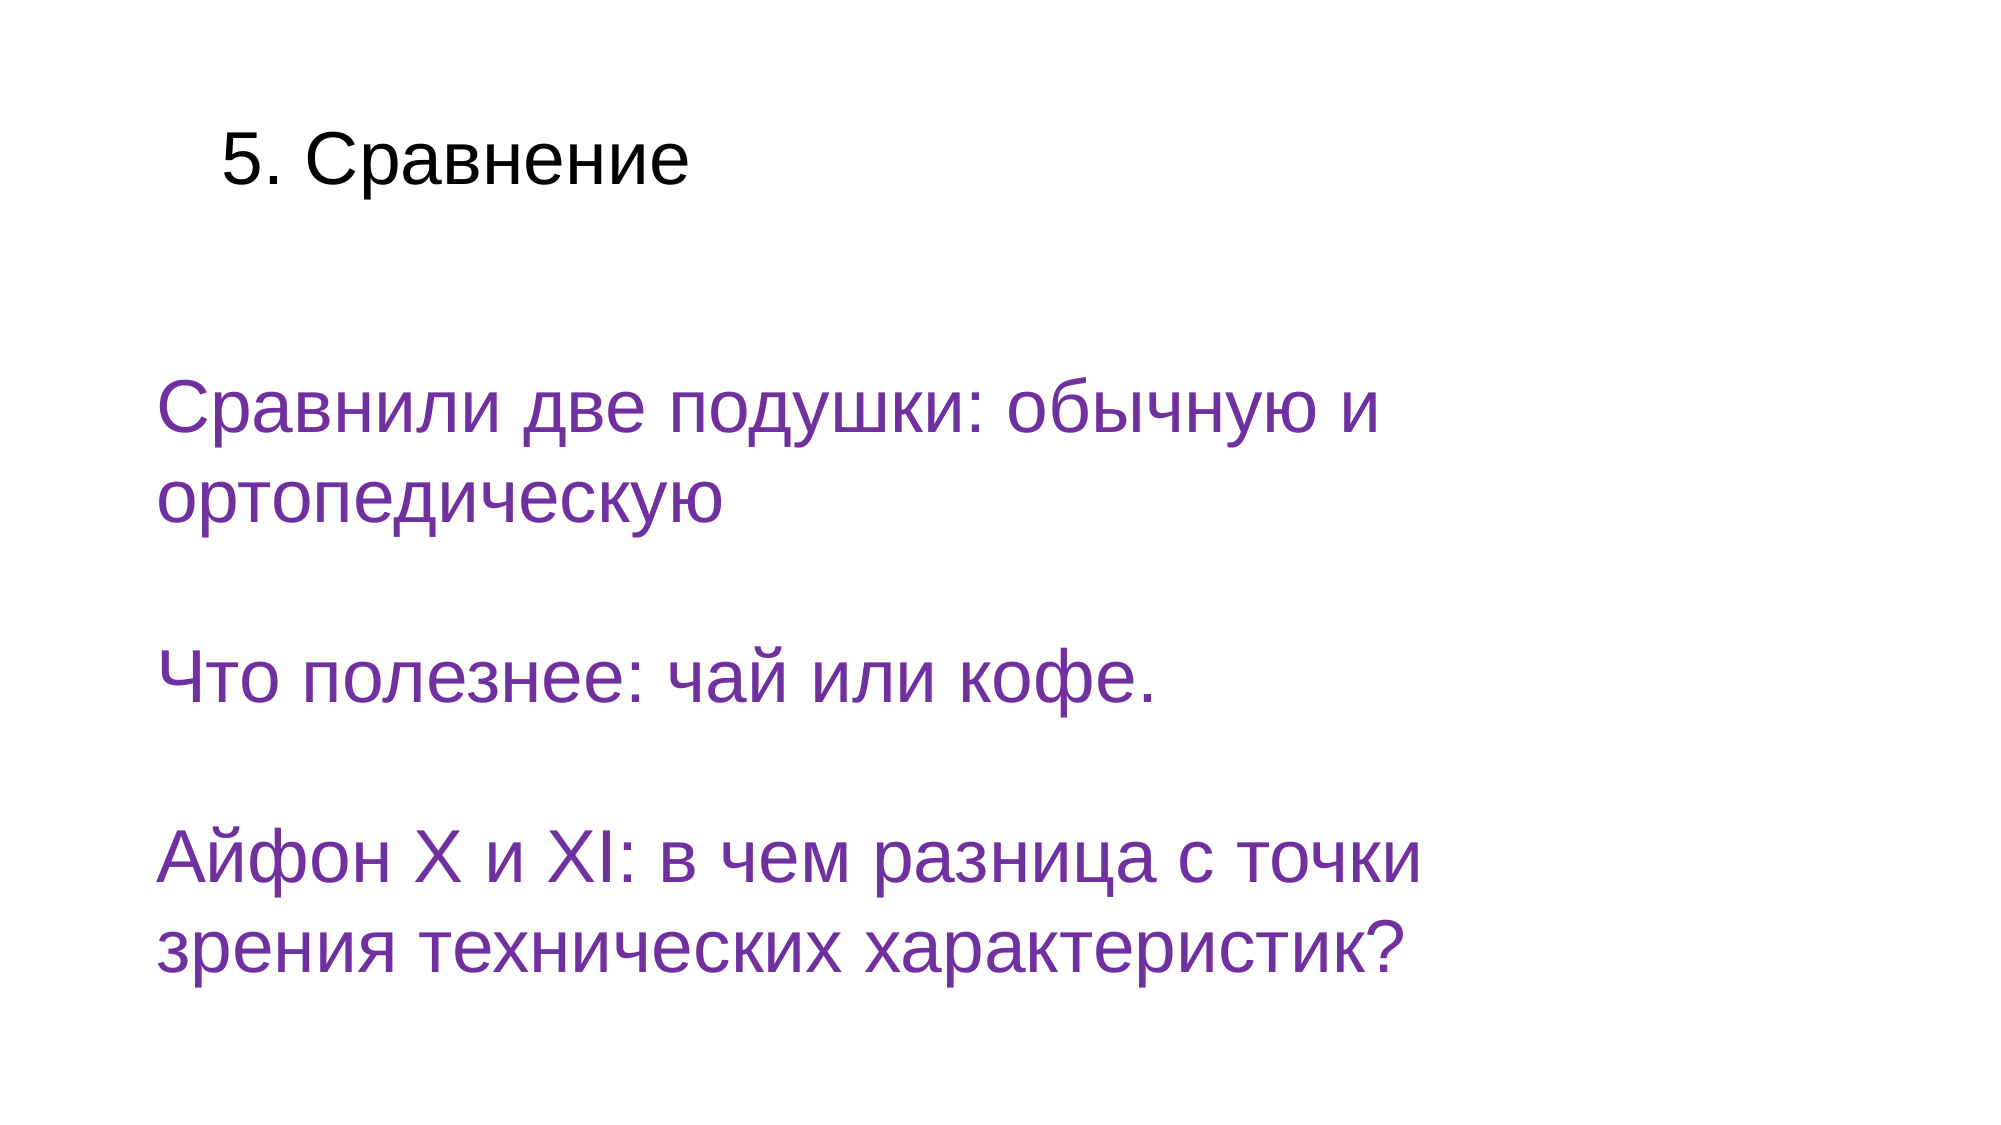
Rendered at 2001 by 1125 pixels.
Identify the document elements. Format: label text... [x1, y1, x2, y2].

text_box Сравнили две подушки: обычную и ортопедическую Что полезнее: чай или кофе. Айфон X и XI: в чем разница с точки зрения технических характеристик? [140, 349, 1685, 995]
title 5. Сравнение [221, 52, 1722, 257]
